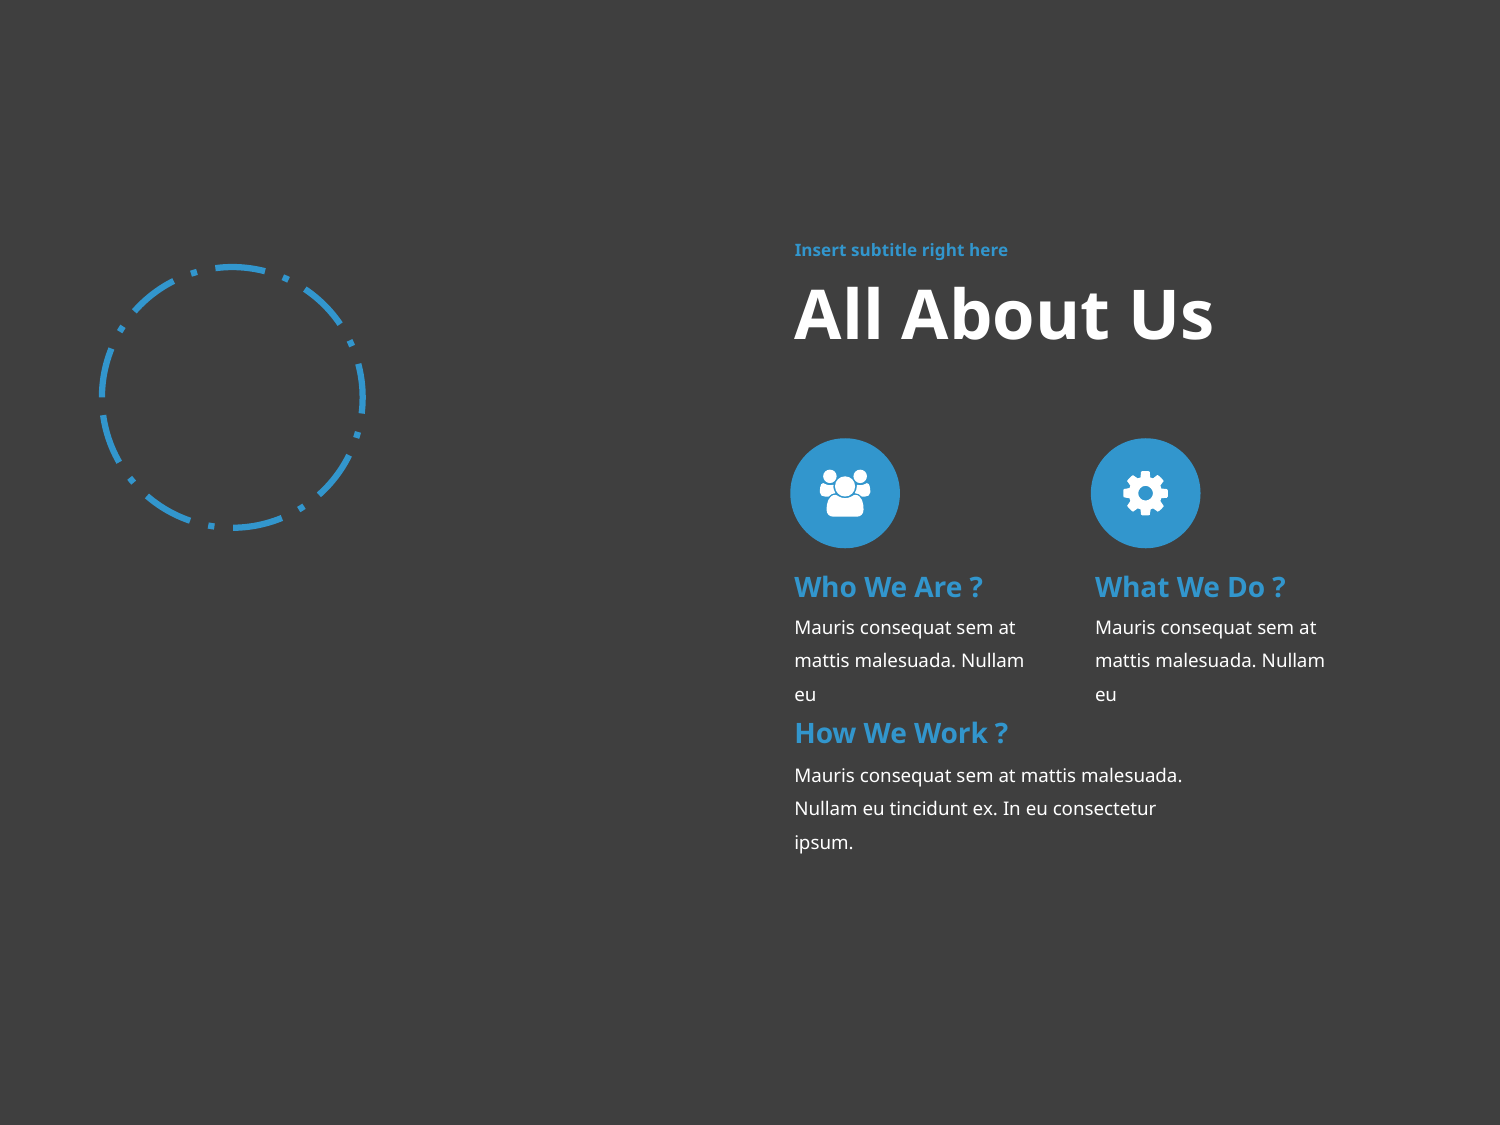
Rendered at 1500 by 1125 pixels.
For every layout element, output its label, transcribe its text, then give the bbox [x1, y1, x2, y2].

text_box [1123, 471, 1168, 516]
text_box Who We Are ? [779, 562, 1064, 611]
title All About Us [779, 275, 1488, 383]
text_box Mauris consequat sem at mattis malesuada. Nullam eu [1080, 611, 1364, 713]
picture [101, 267, 691, 858]
text_box [1089, 437, 1202, 550]
text_box How We Work ? [779, 708, 1135, 757]
text_box What We Do ? [1080, 562, 1364, 611]
text_box [789, 437, 901, 550]
subtitle Insert subtitle right here [779, 228, 1488, 275]
text_box [819, 469, 871, 517]
text_box Mauris consequat sem at mattis malesuada. Nullam eu [779, 611, 1064, 708]
text_box Mauris consequat sem at mattis malesuada. Nullam eu tincidunt ex. In eu consectetur ipsum. [779, 744, 1226, 861]
